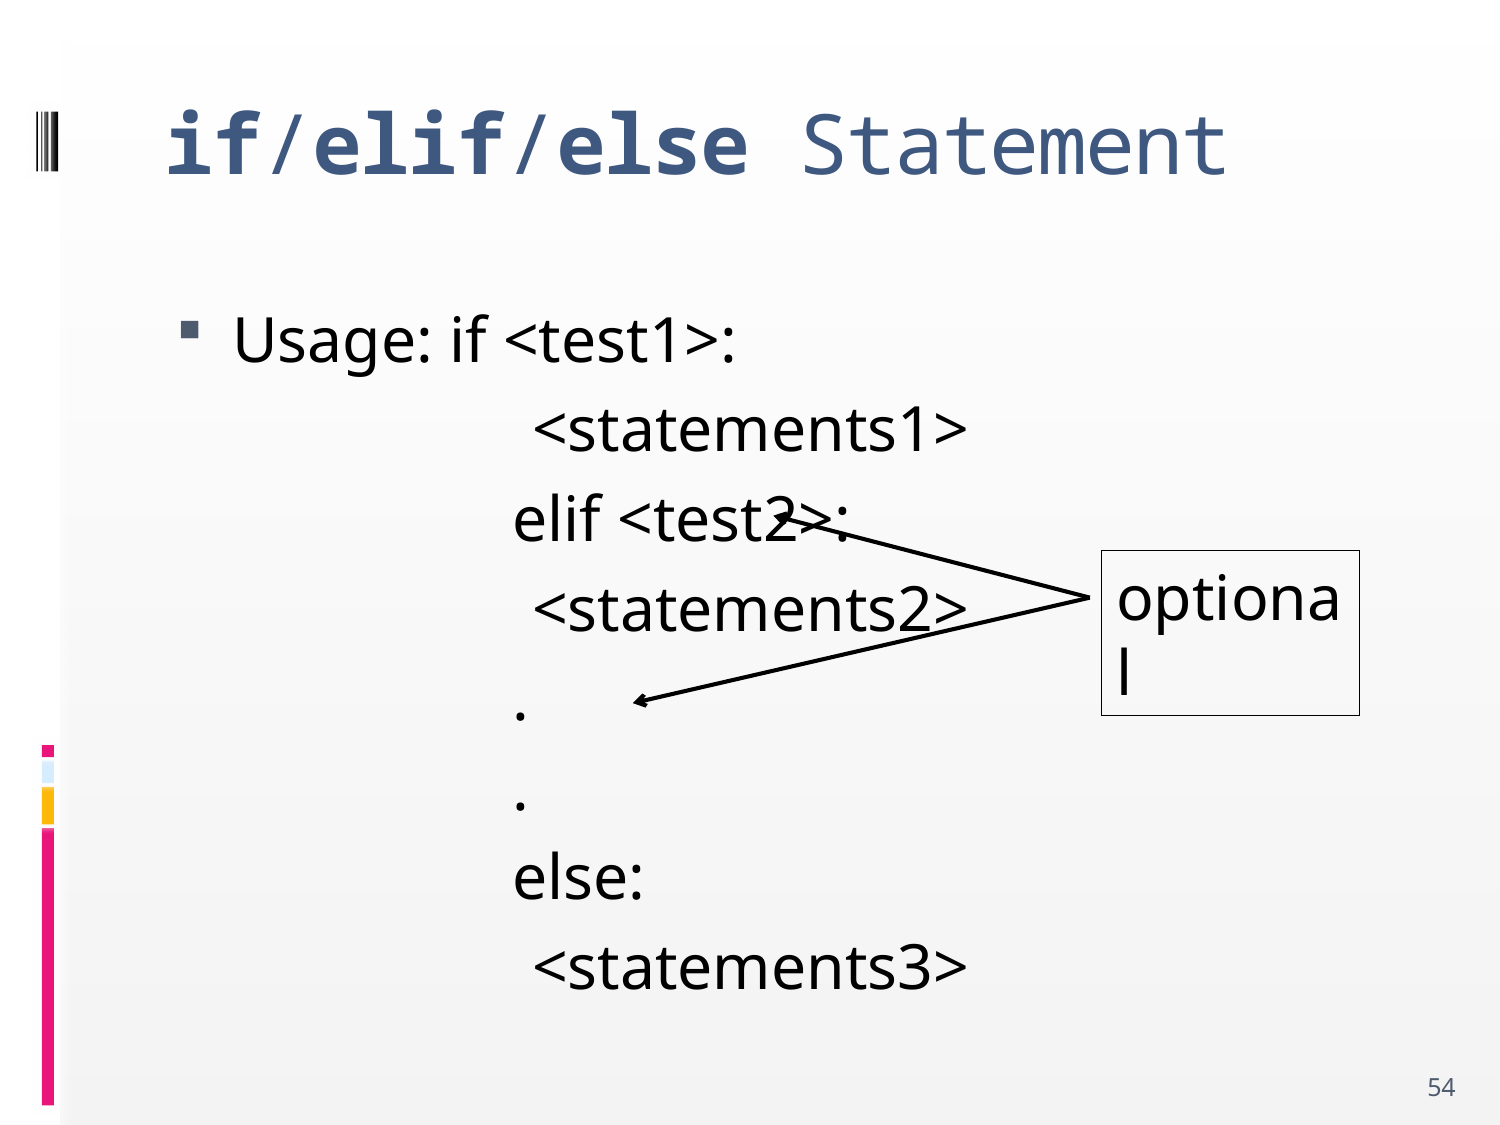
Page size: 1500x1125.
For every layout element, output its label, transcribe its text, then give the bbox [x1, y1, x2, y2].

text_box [772, 515, 1091, 589]
list Usage: if <test1>: <statements1> elif <test2>: <statements2> . . else: <statements3> [150, 292, 1425, 1043]
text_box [632, 597, 1091, 704]
text_box optional [1101, 550, 1360, 716]
title if/elif/else Statement [150, 83, 1425, 234]
slide_number 54 [1412, 1052, 1488, 1113]
